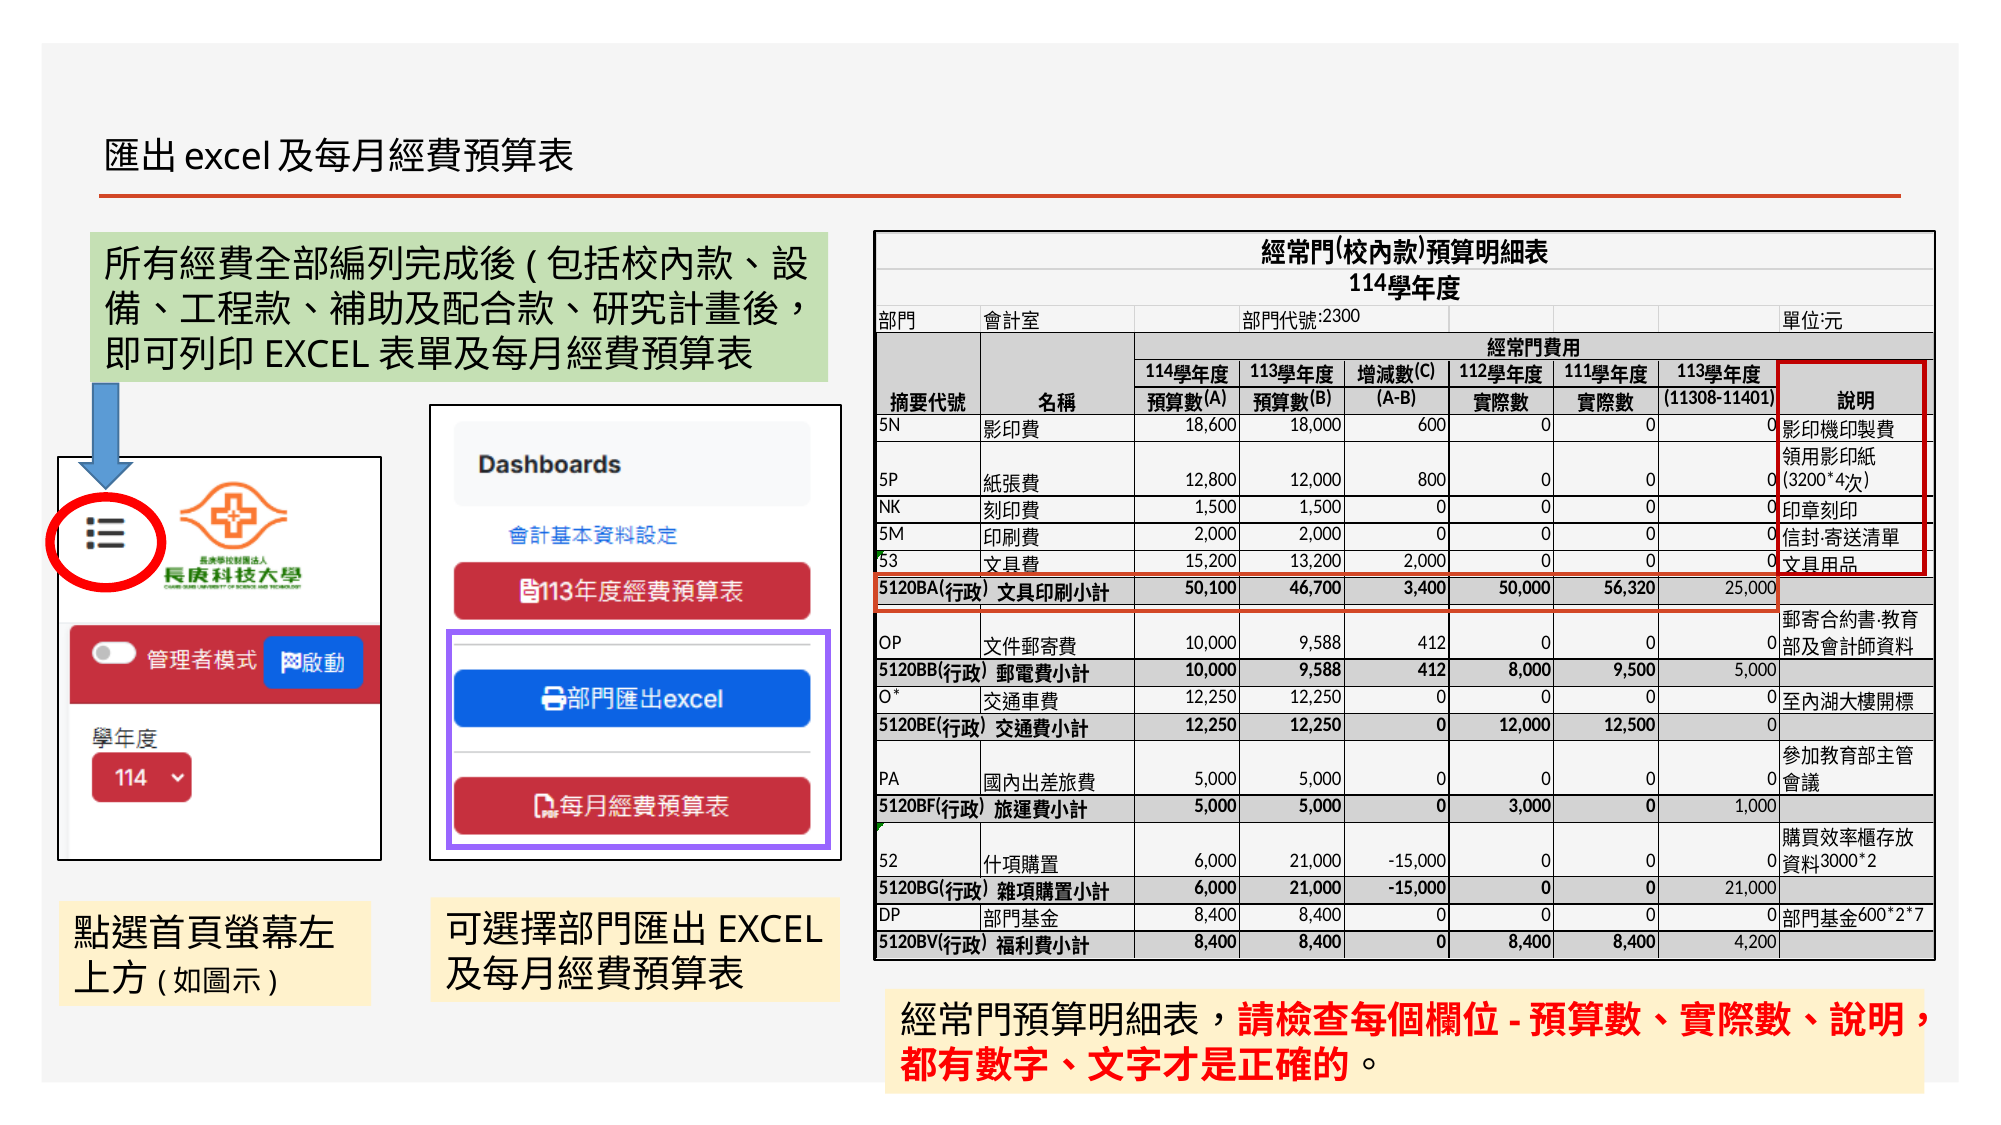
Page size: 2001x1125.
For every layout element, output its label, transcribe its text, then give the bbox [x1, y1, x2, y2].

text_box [49, 232, 840, 1008]
text_box 經常門預算明細表，請檢查每個欄位-預算數、實際數、說明，都有數字、文字才是正確的。 [885, 988, 1925, 1094]
title 匯出excel及每月經費預算表 [88, 124, 1217, 230]
picture [875, 232, 1935, 960]
